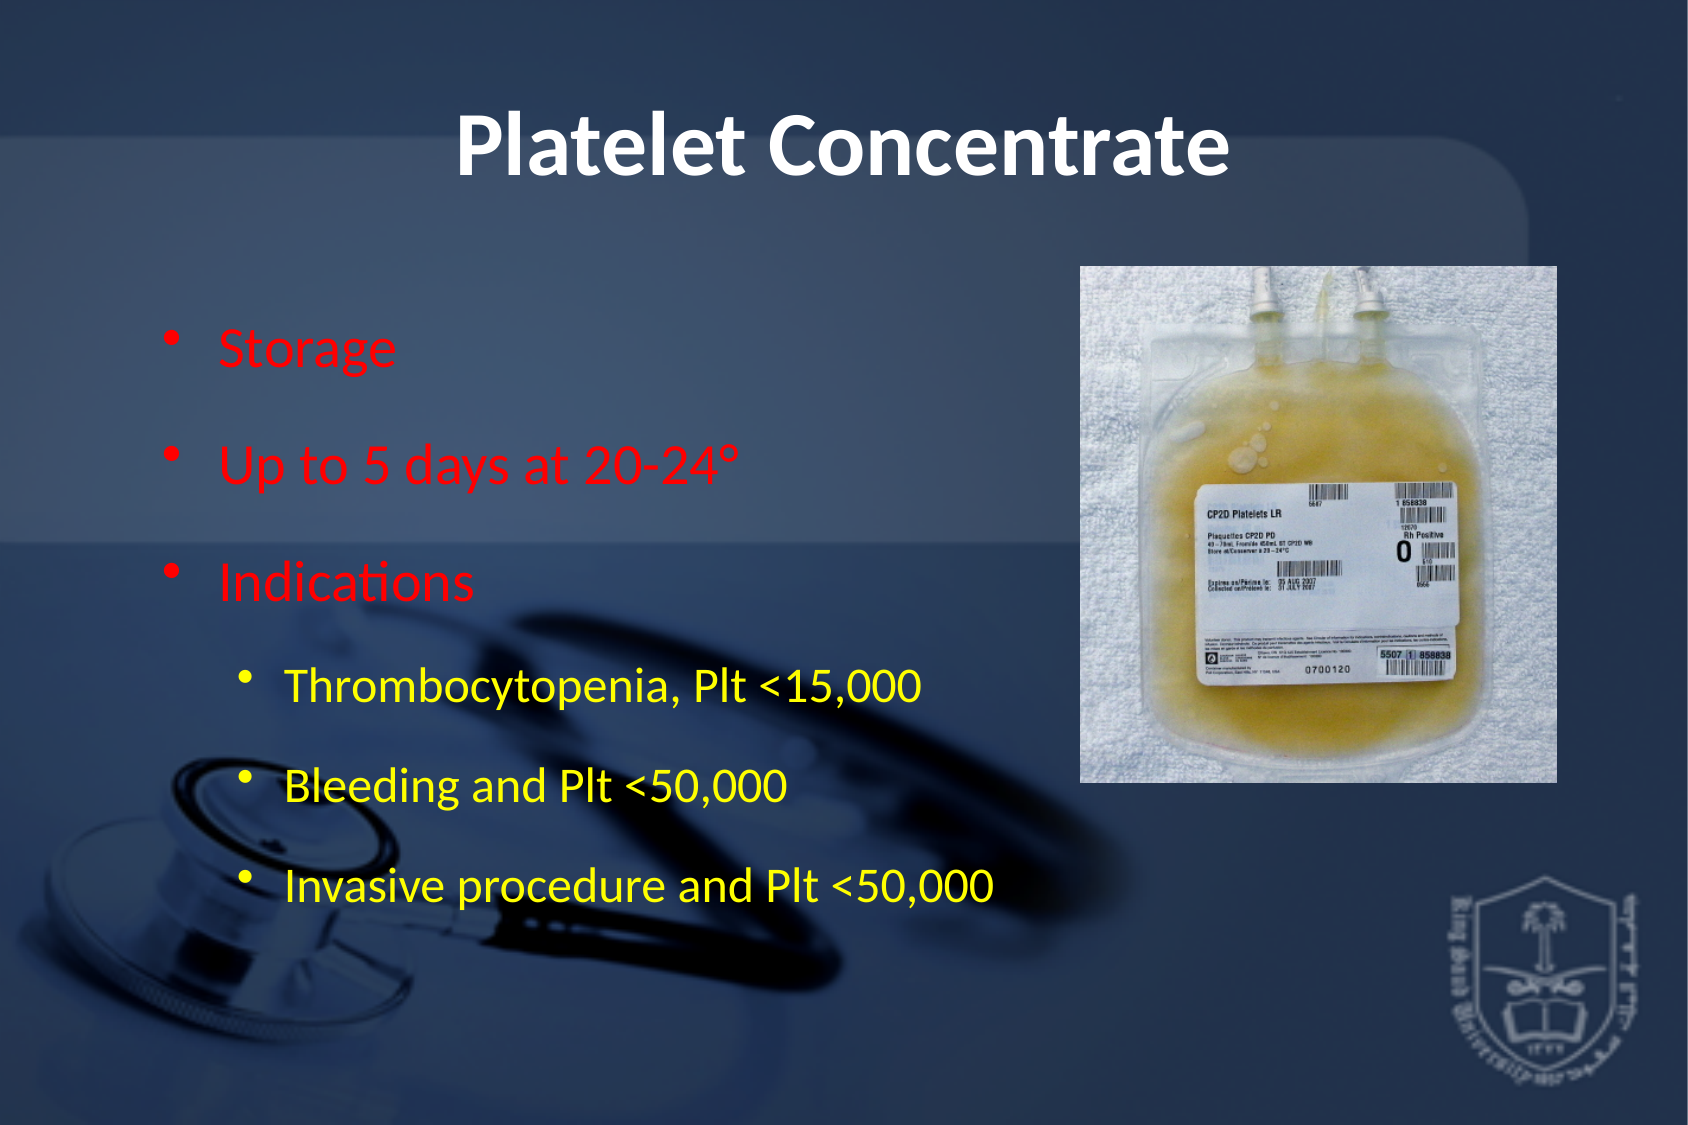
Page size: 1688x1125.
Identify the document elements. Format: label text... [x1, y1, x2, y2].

title Platelet Concentrate [84, 45, 1604, 233]
list Storage Up to 5 days at 20-24° Indications Thrombocytopenia, Plt <15,000 Bleeding and Plt <50,000 Invasive procedure and Plt <50,000 [146, 267, 1582, 880]
picture [0, 0, 1688, 1125]
